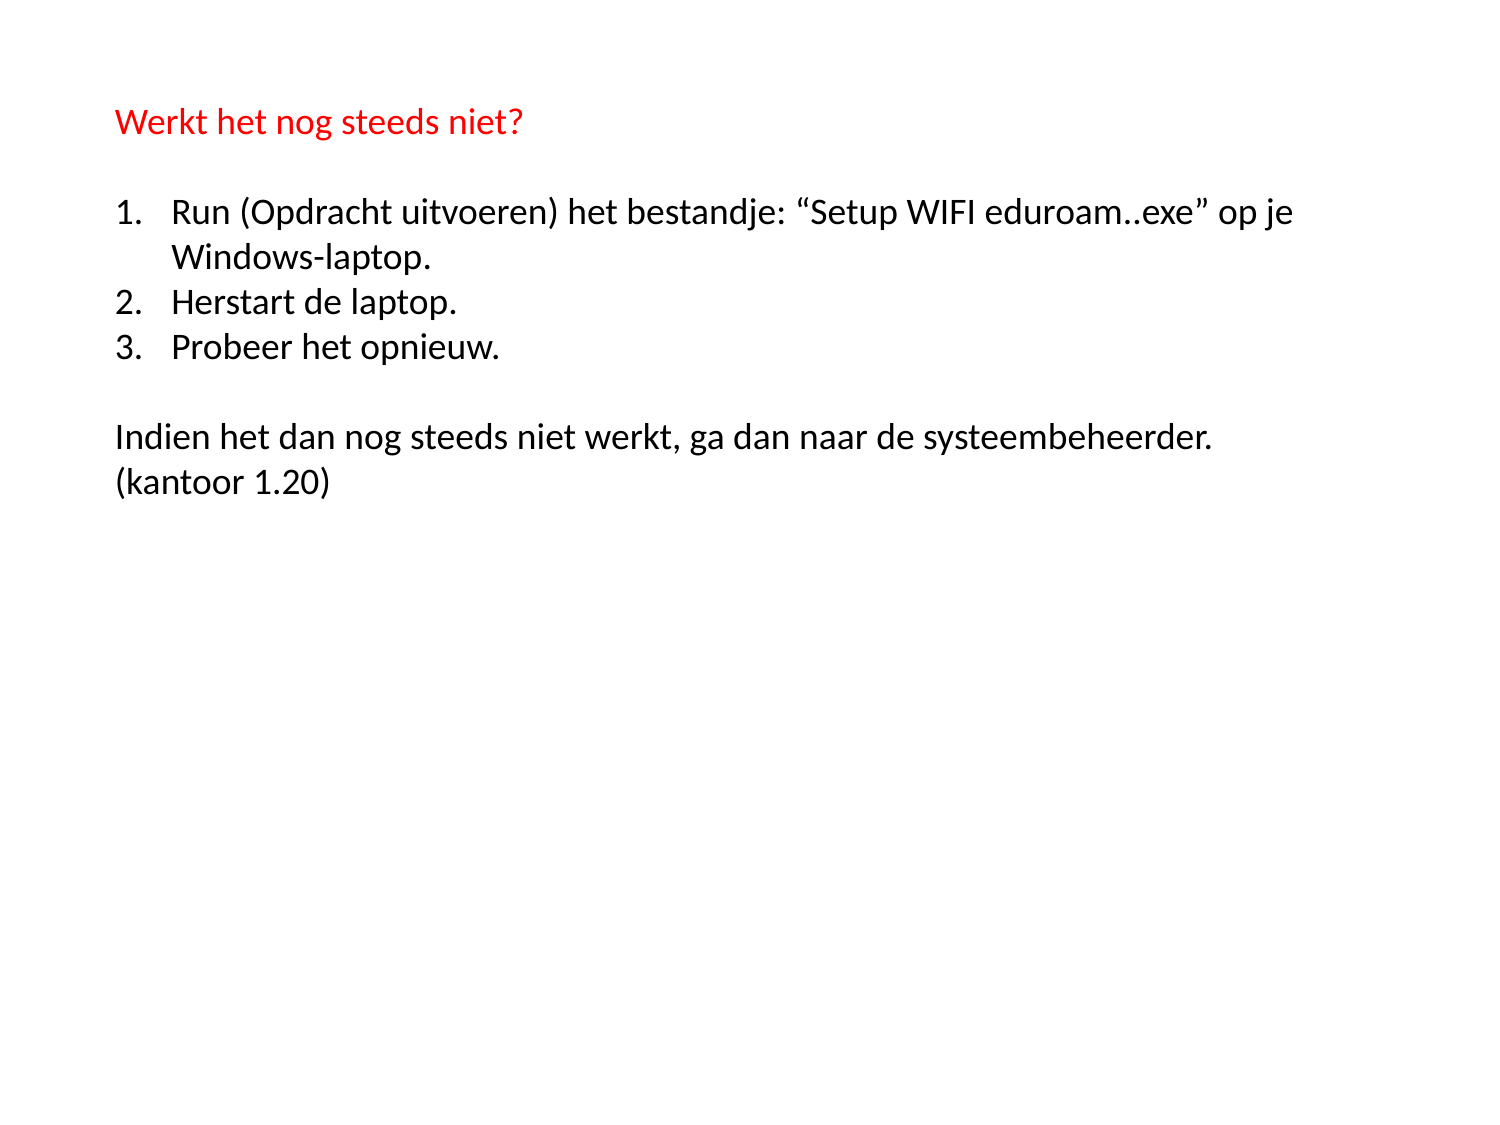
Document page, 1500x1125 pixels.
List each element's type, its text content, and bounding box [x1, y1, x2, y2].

text_box Werkt het nog steeds niet? Run (Opdracht uitvoeren) het bestandje: “Setup WIFI eduroam..exe” op je Windows-laptop. Herstart de laptop. Probeer het opnieuw. Indien het dan nog steeds niet werkt, ga dan naar de systeembeheerder. (kantoor 1.20) [100, 89, 1341, 555]
